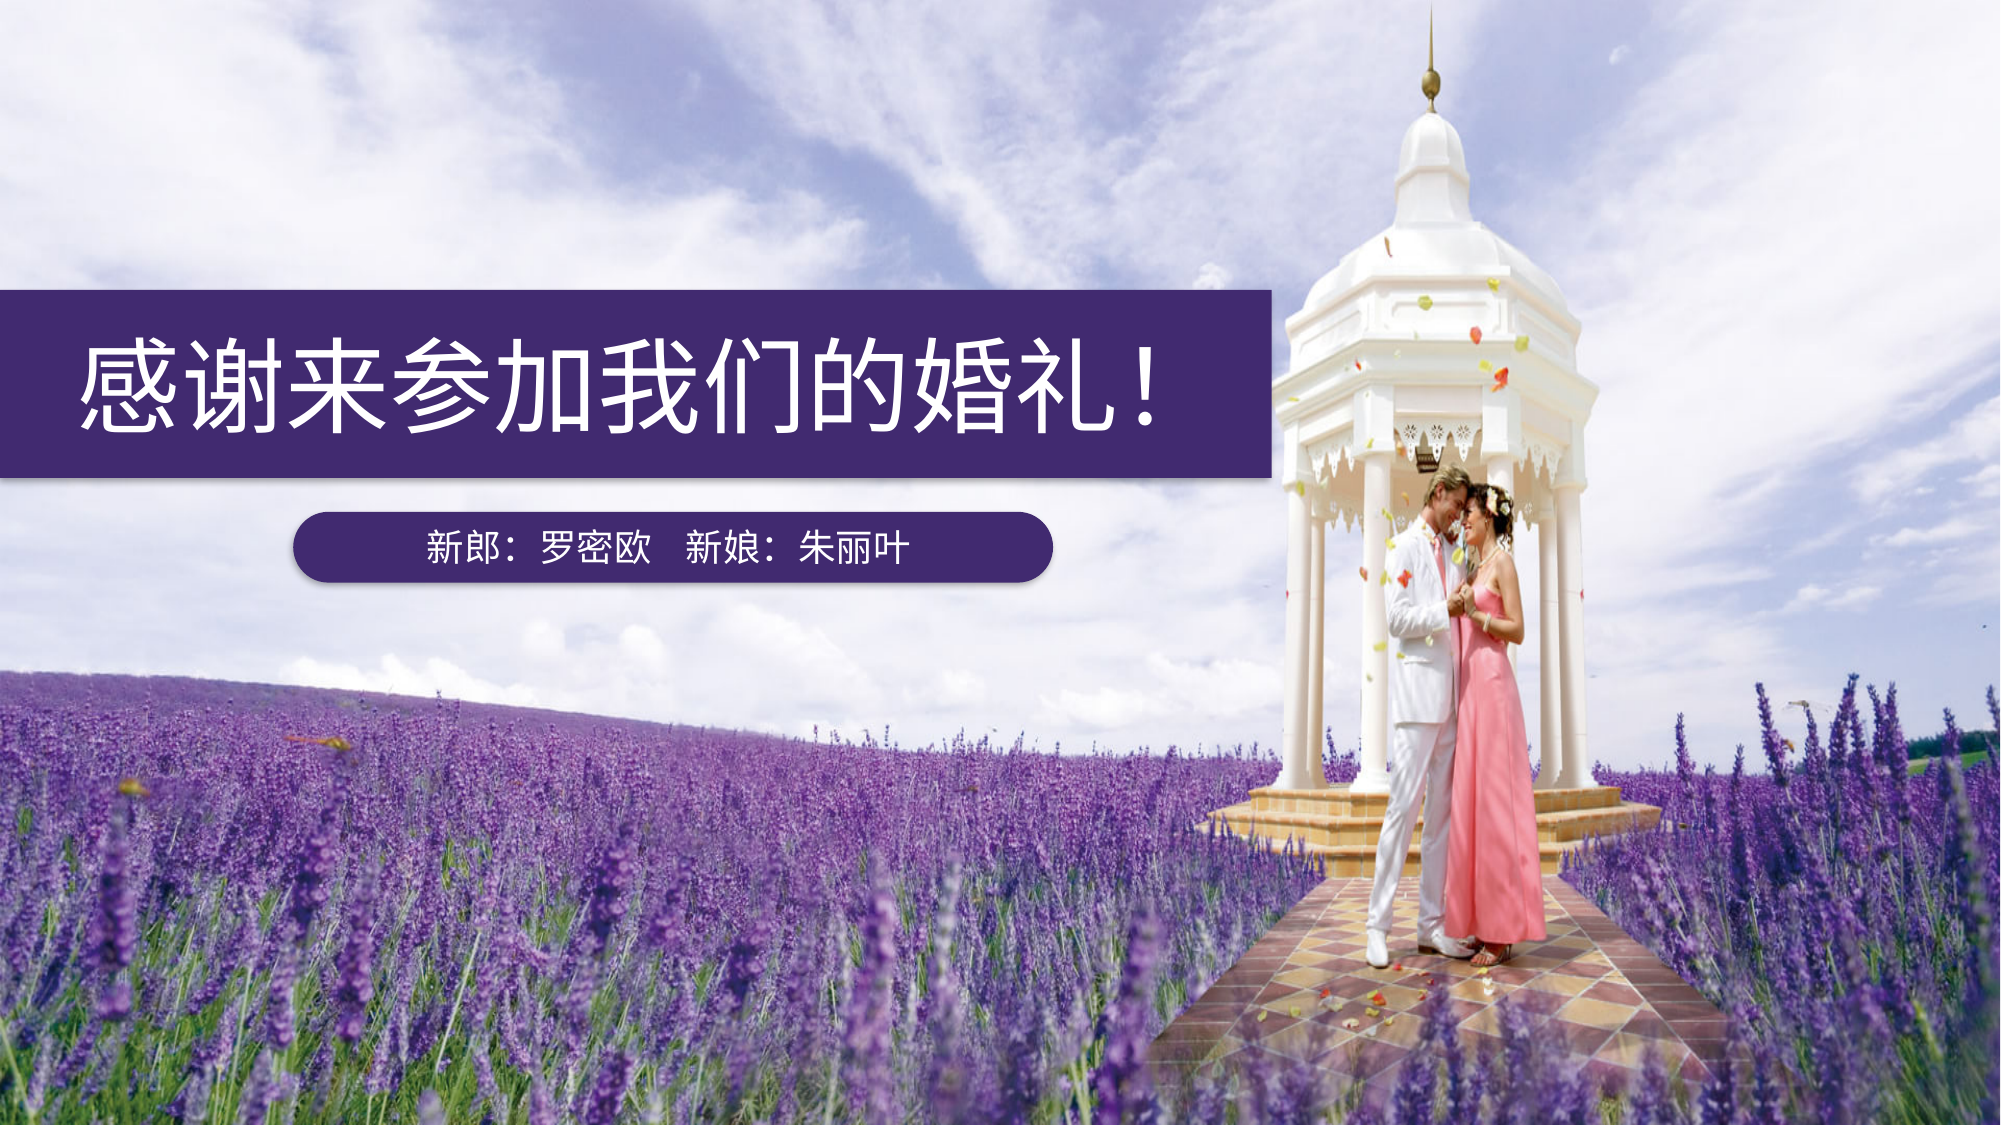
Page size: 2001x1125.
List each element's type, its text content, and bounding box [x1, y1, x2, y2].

picture [0, 0, 2001, 1125]
text_box [0, 289, 1273, 479]
text_box [292, 510, 1055, 584]
text_box 新郎：罗密欧 新娘：朱丽叶 [328, 516, 1018, 577]
text_box 感谢来参加我们的婚礼！ [51, 314, 1249, 454]
